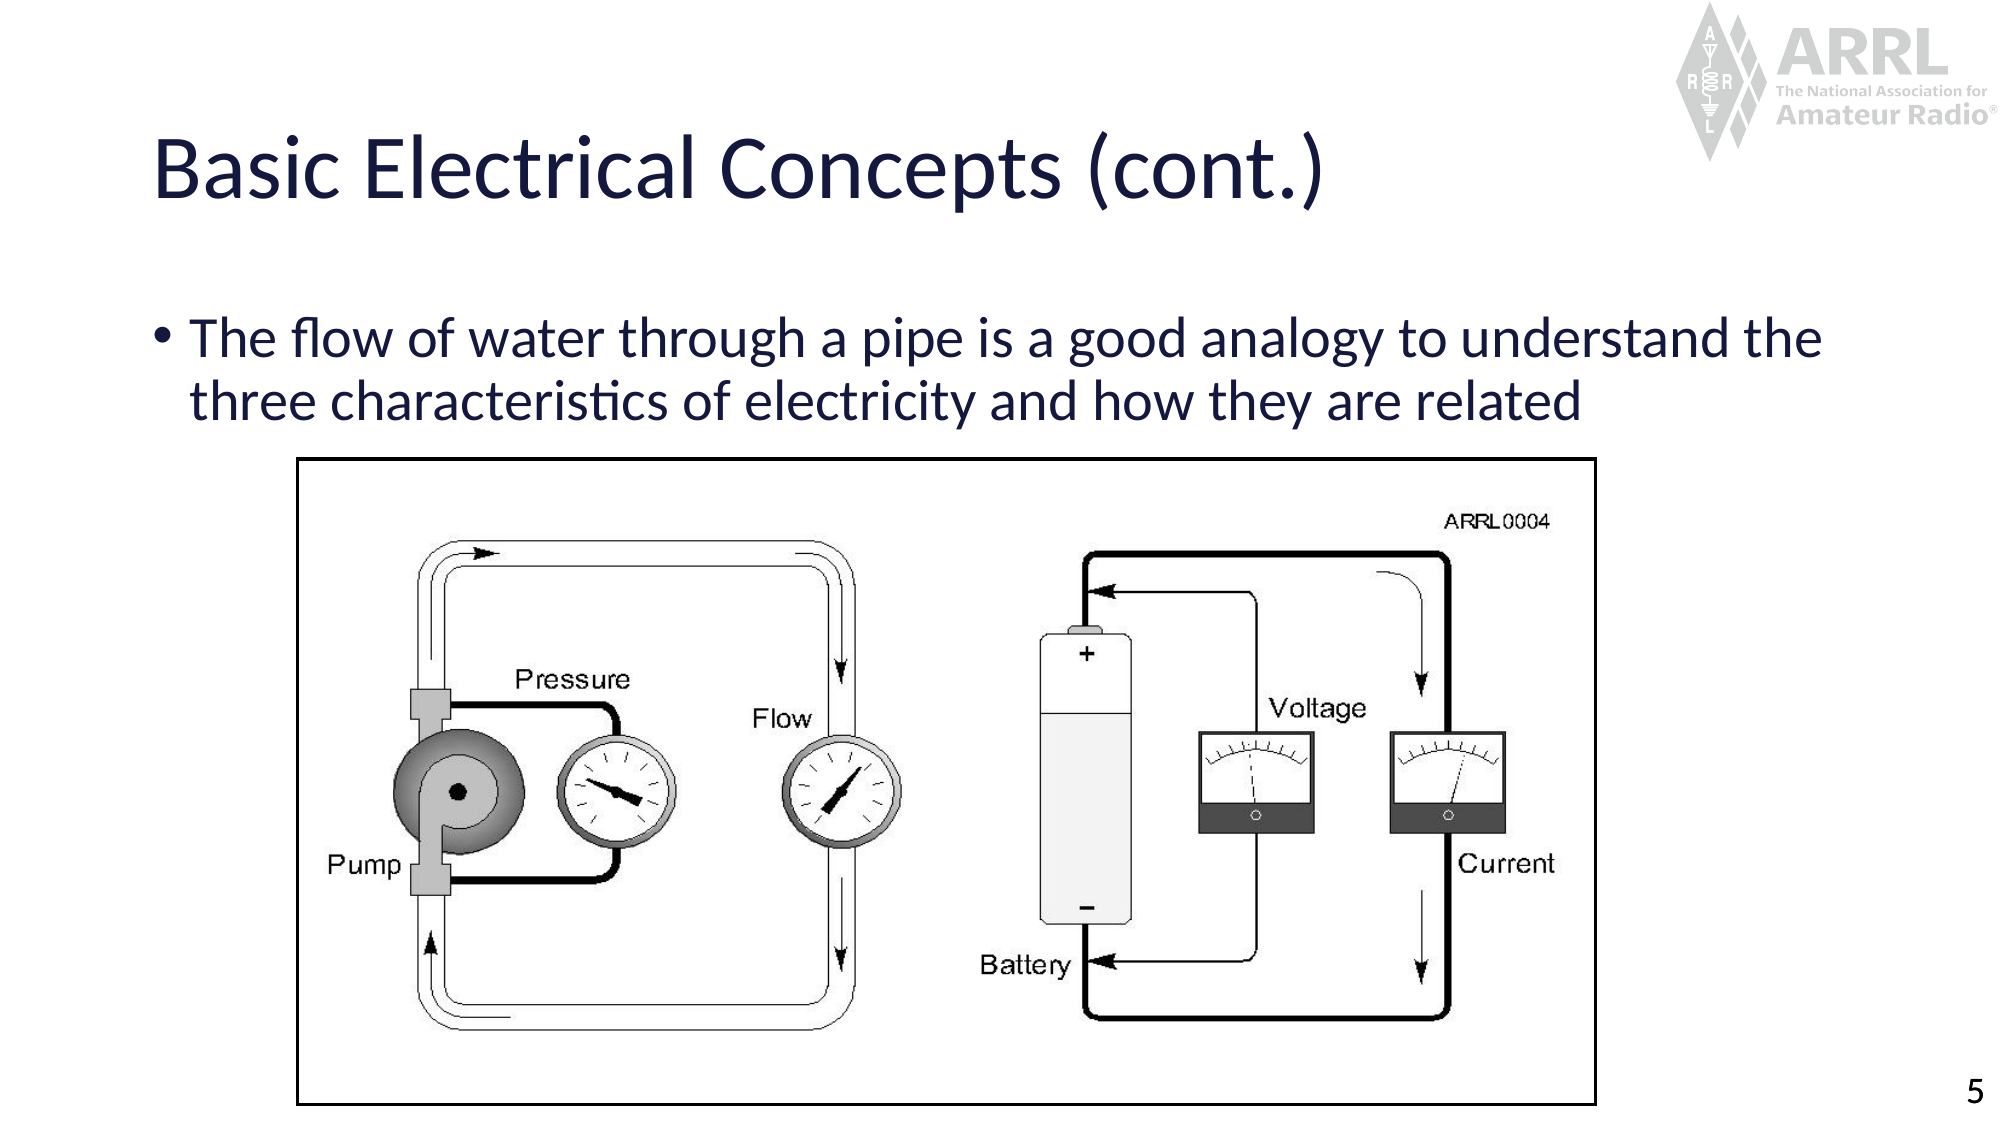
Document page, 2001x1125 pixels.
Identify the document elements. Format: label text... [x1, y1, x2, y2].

title Basic Electrical Concepts (cont.) [137, 59, 1863, 278]
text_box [297, 459, 1596, 1105]
picture [1674, 0, 2000, 164]
list The flow of water through a pipe is a good analogy to understand the three characteristics of electricity and how they are related [137, 299, 1863, 460]
